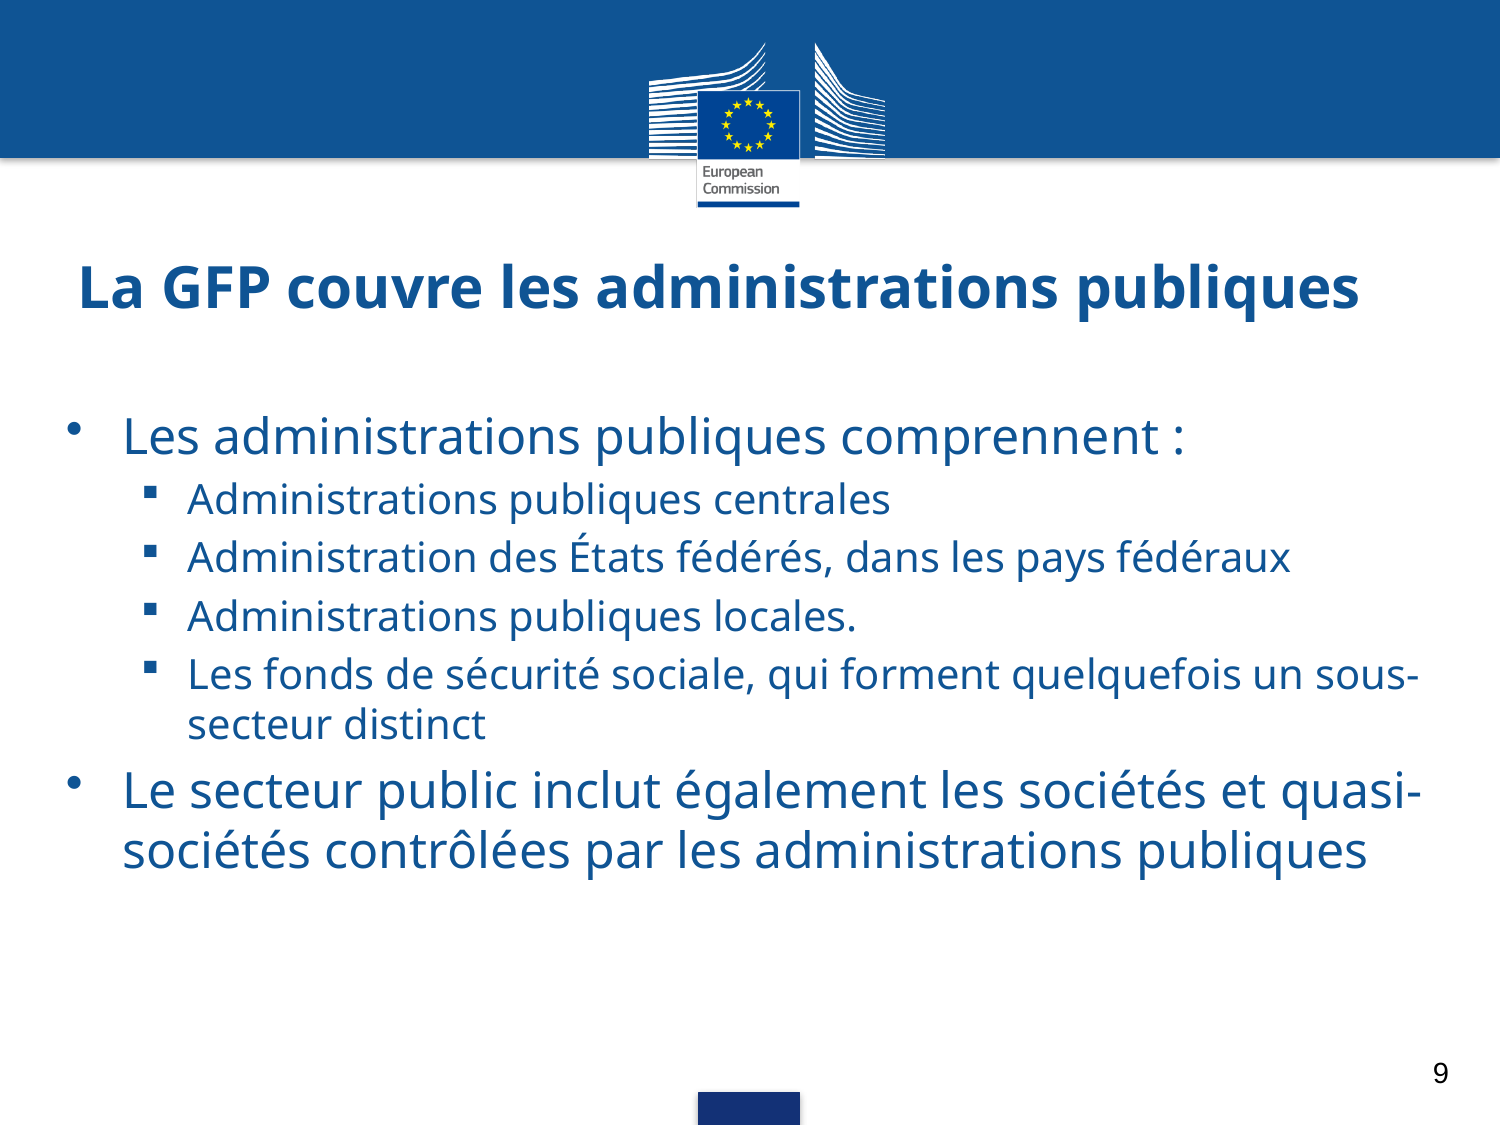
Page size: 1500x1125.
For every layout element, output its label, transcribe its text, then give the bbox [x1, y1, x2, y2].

picture [649, 42, 885, 208]
title La GFP couvre les administrations publiques [3, 219, 1500, 352]
slide_number 9 [1417, 1046, 1500, 1125]
list Les administrations publiques comprennent : Administrations publiques centrales Administration des États fédérés, dans les pays fédéraux Administrations publiques locales. Les fonds de sécurité sociale, qui forment quelquefois un sous-secteur distinct Le secteur public inclut également les sociétés et quasi-sociétés contrôlées par les administrations publiques [50, 396, 1458, 1125]
